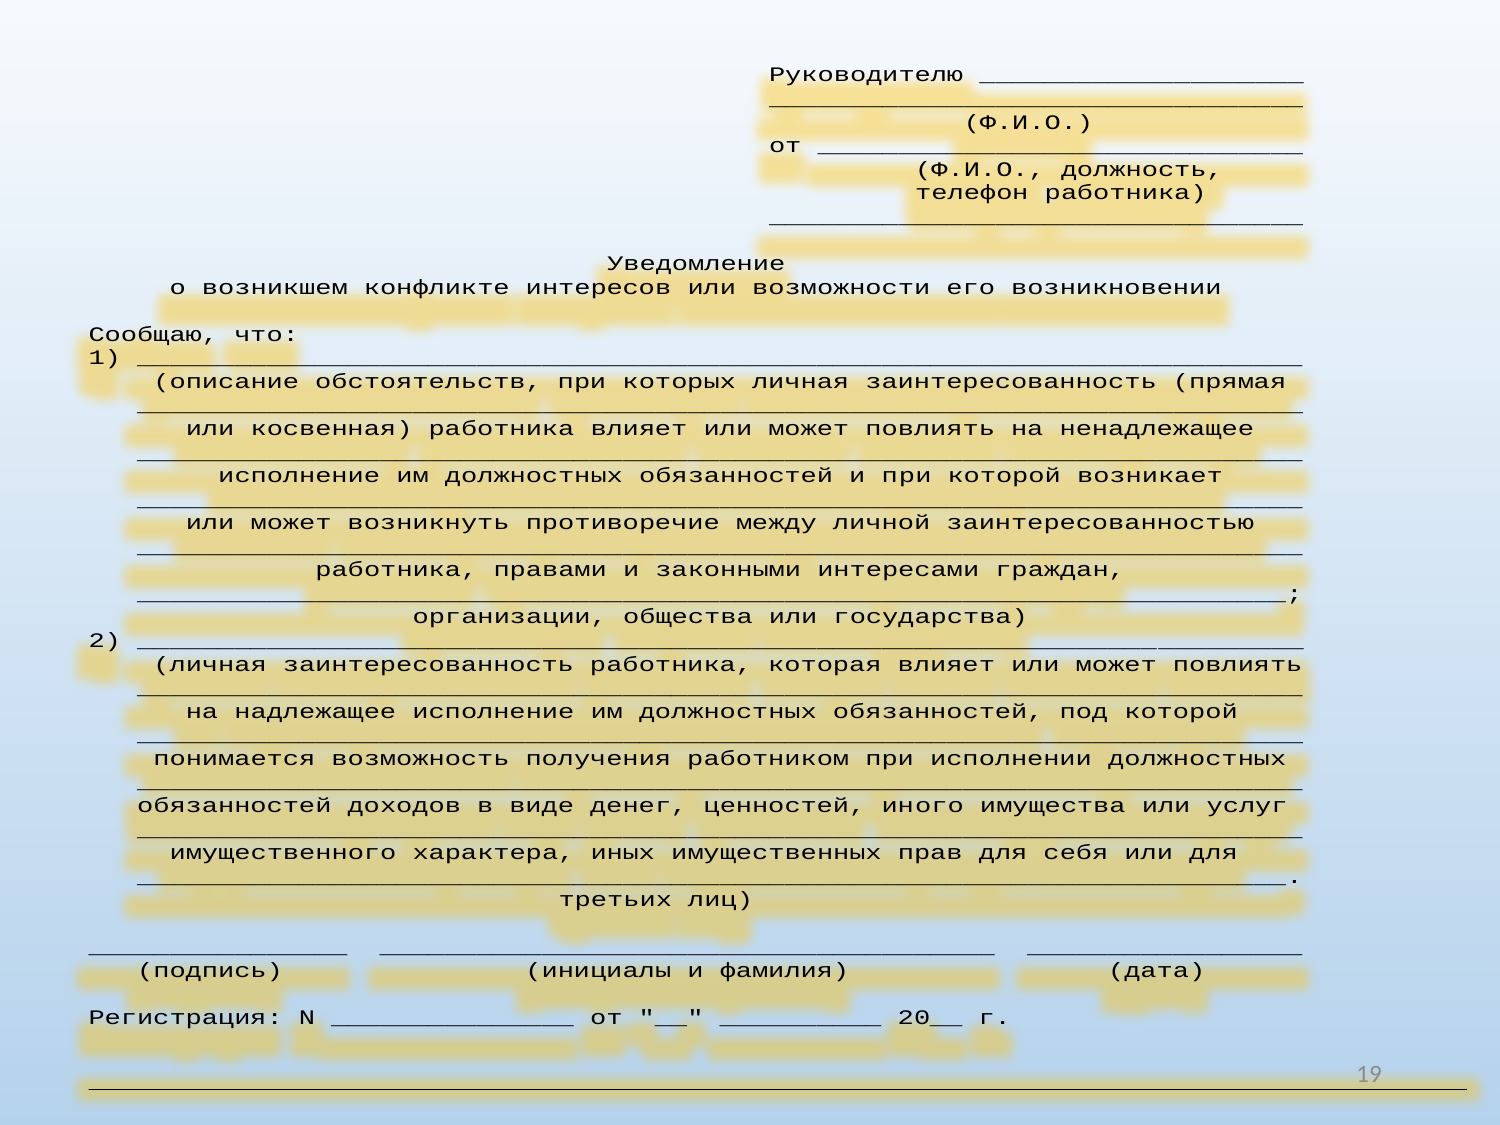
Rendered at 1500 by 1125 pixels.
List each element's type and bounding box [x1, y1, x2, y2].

list [88, 64, 1471, 1103]
